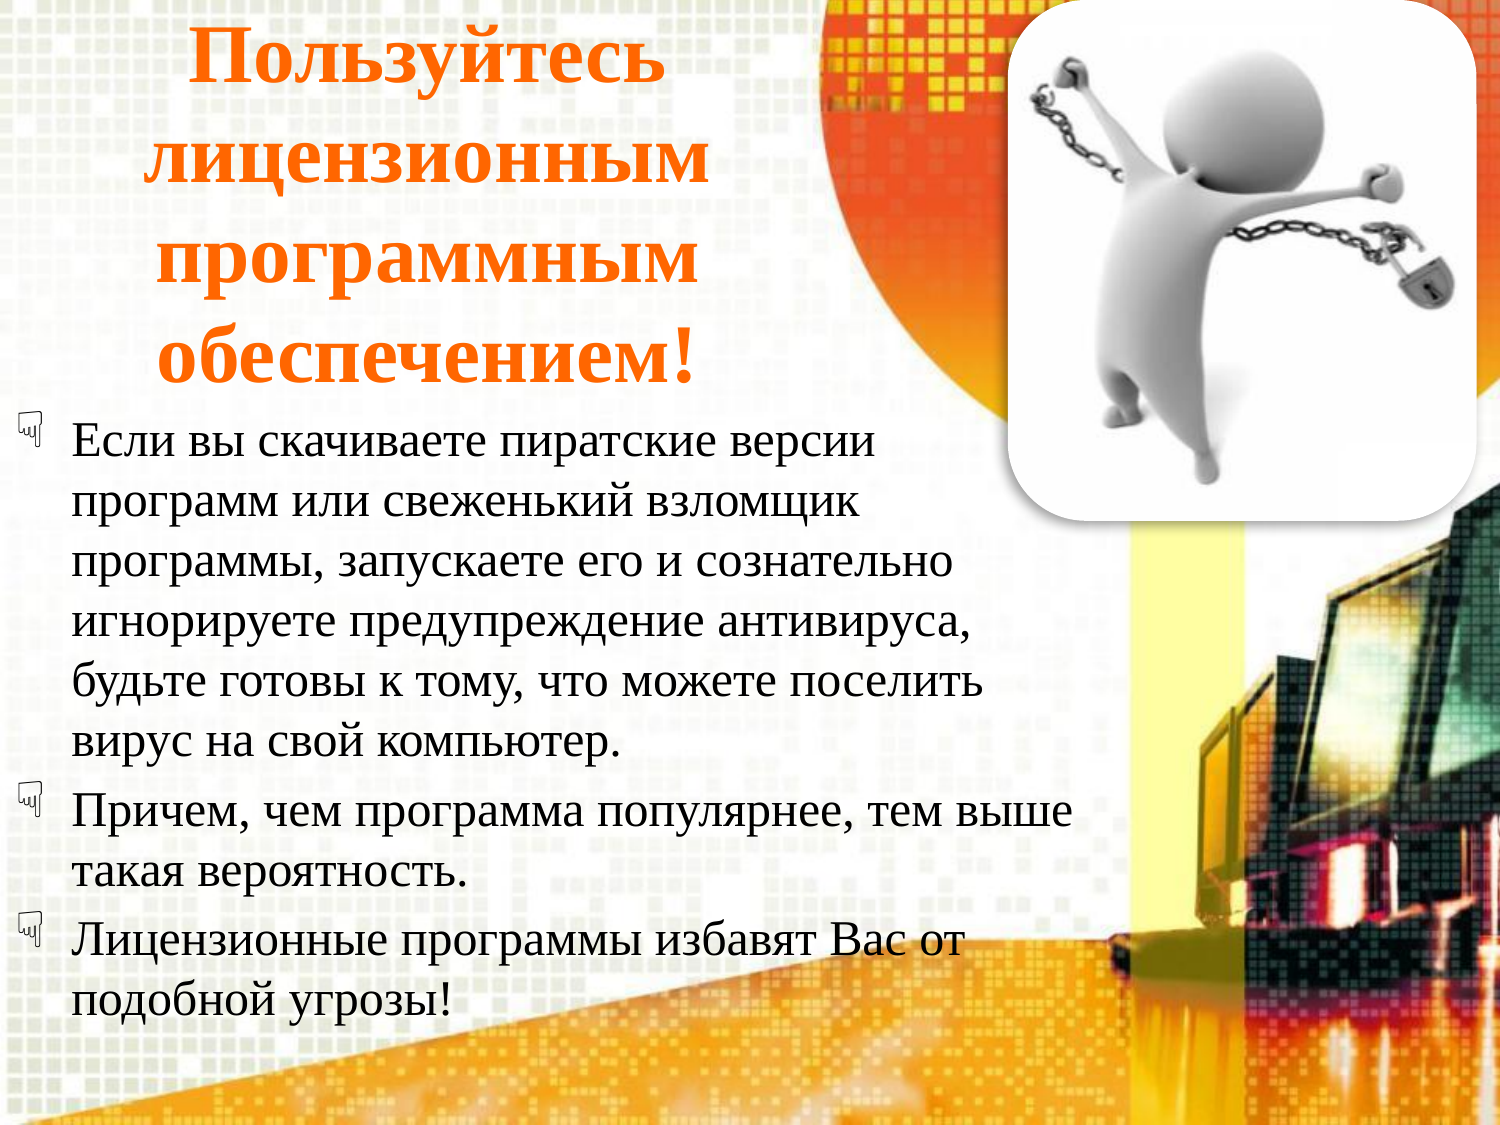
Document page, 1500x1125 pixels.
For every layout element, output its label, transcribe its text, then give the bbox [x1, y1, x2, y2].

title Пользуйтесь лицензионным программным обеспечением! [23, 23, 833, 376]
list Если вы скачиваете пиратские версии программ или свеженький взломщик программы, запускаете его и сознательно игнорируете предупреждение антивируса, будьте готовы к тому, что можете поселить вирус на свой компьютер. Причем, чем программа популярнее, тем выше такая вероятность. Лицензионные программы избавят Вас от подобной угрозы! [0, 398, 1102, 1024]
picture [0, 0, 1500, 1125]
